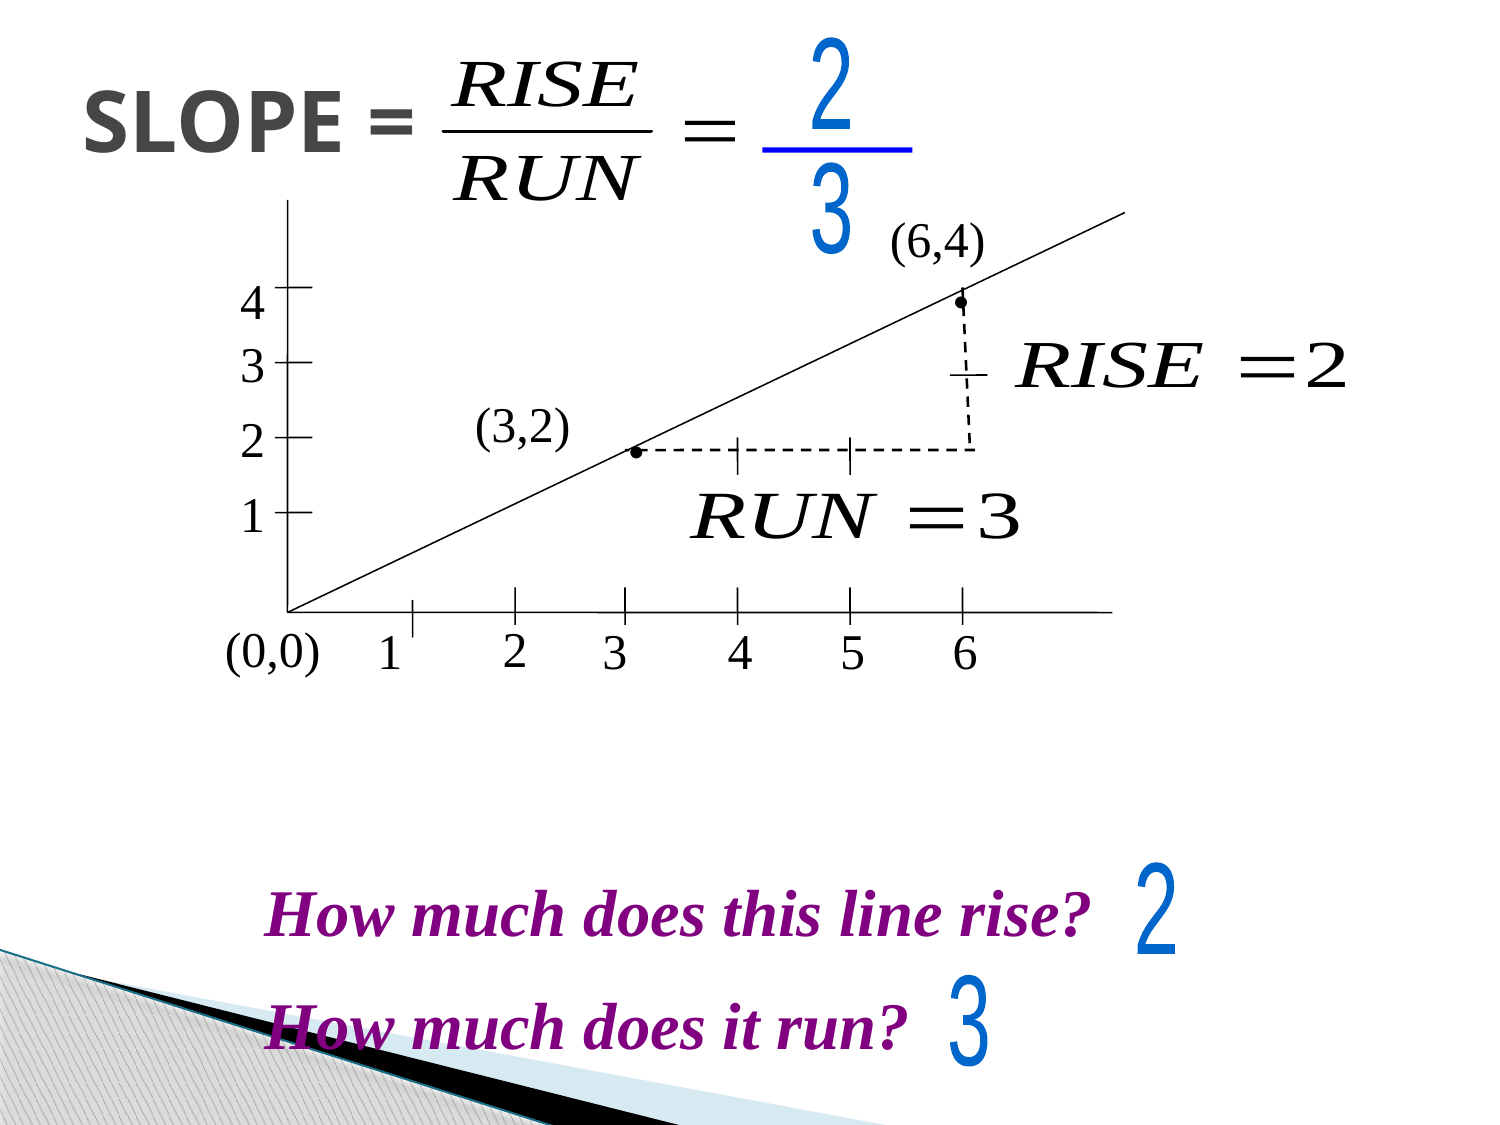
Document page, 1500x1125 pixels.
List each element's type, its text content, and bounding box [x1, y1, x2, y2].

text_box (0,0) [209, 609, 336, 685]
text_box 2 [225, 400, 280, 475]
text_box (3,2) [459, 384, 586, 460]
text_box 3 [225, 338, 280, 400]
text_box How much does this line rise? How much does it run? [249, 862, 1275, 1071]
text_box 5 [825, 612, 880, 688]
text_box 4 [712, 612, 768, 688]
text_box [427, 49, 735, 208]
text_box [674, 487, 1028, 544]
text_box 1 [225, 475, 280, 550]
title SLOPE = [24, 24, 475, 213]
text_box 2 [487, 609, 543, 685]
text_box 3 [587, 612, 643, 688]
text_box 1 [362, 612, 418, 688]
text_box 4 [225, 262, 280, 338]
text_box • [612, 412, 660, 488]
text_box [999, 337, 1361, 394]
text_box 6 [937, 612, 993, 688]
text_box • [937, 275, 985, 338]
text_box (6,4) [875, 199, 1001, 275]
